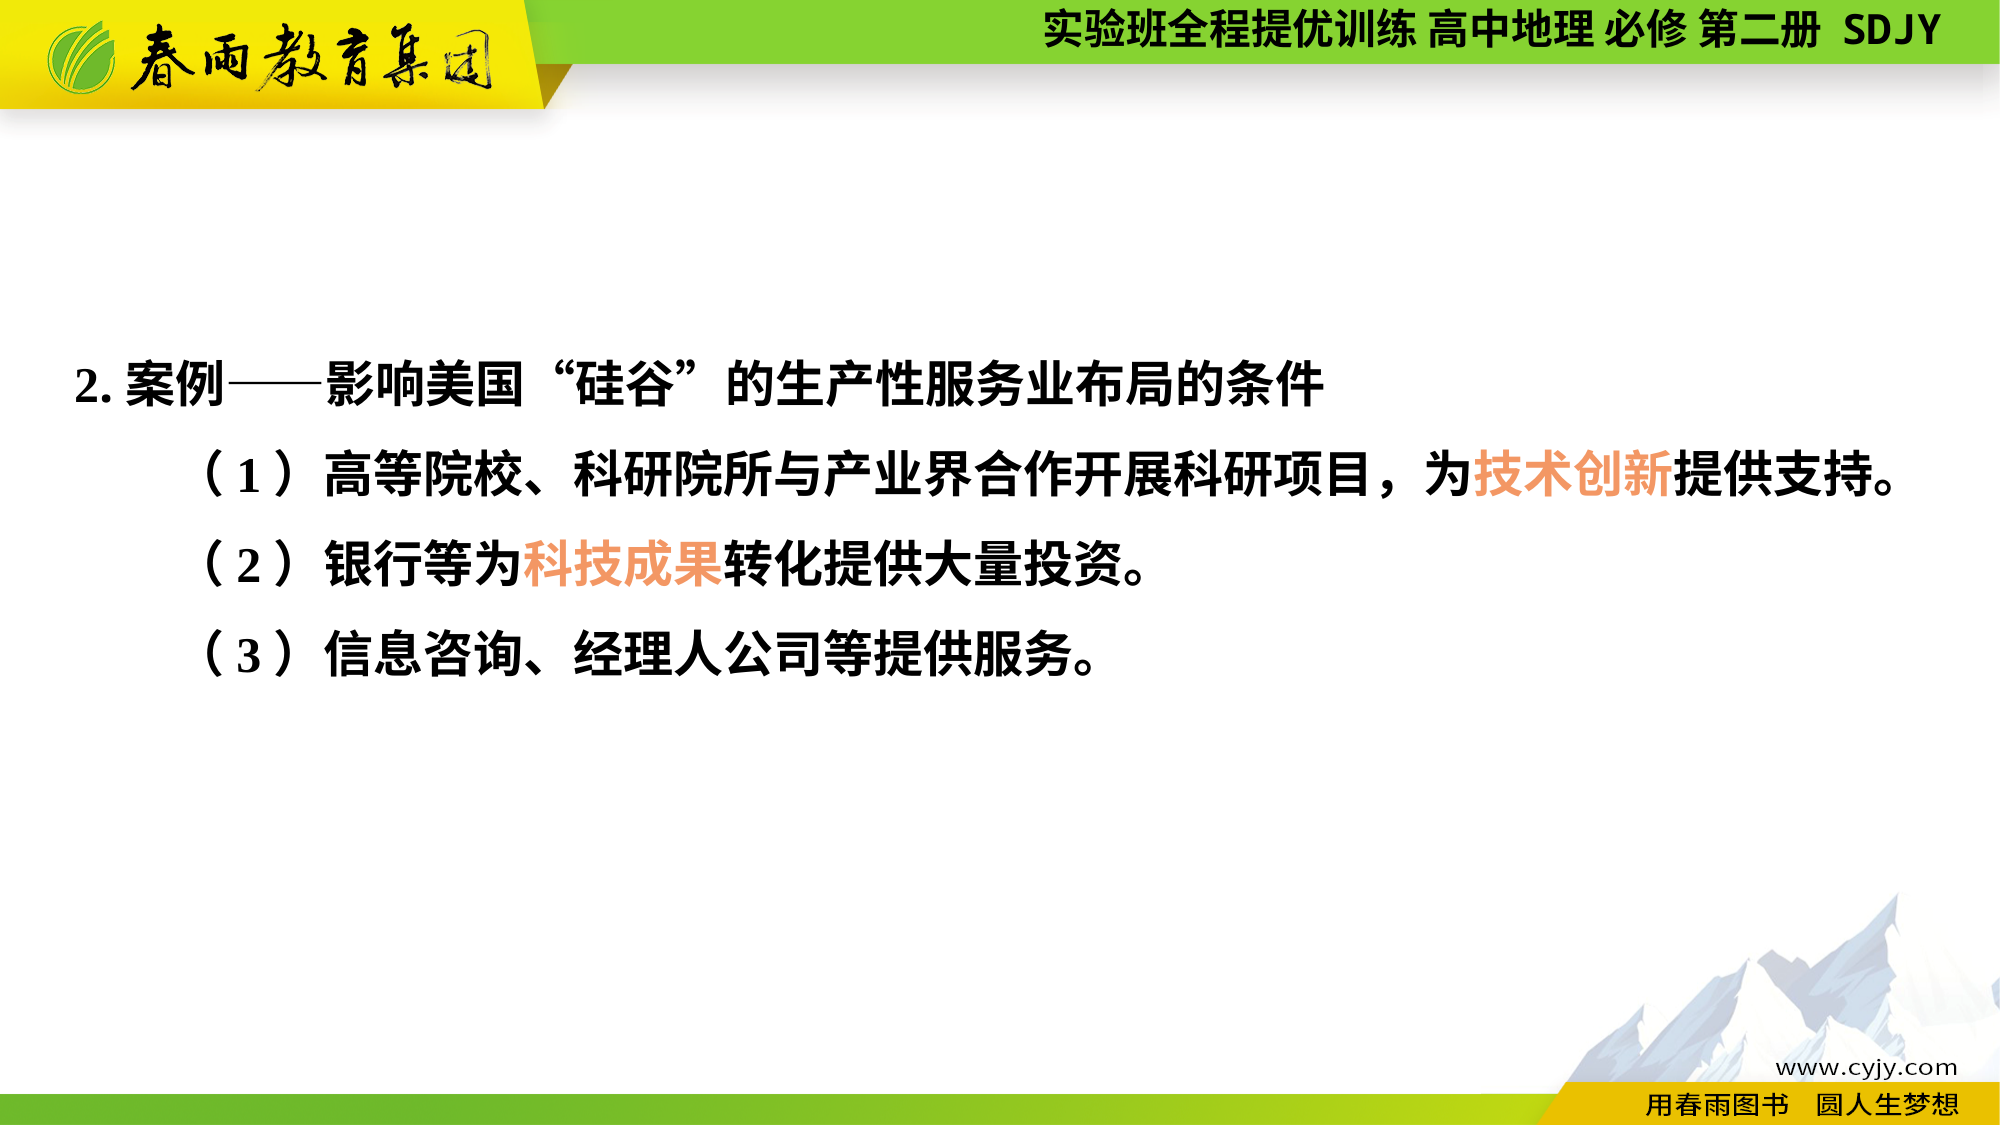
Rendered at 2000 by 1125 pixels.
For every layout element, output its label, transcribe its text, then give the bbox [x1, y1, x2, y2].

list 2.案例——影响美国“硅谷”的生产性服务业布局的条件 （1）高等院校、科研院所与产业界合作开展科研项目，为技术创新提供支持。 （2）银行等为科技成果转化提供大量投资。 （3）信息咨询、经理人公司等提供服务。 [59, 314, 1944, 682]
picture [0, 0, 2000, 1125]
